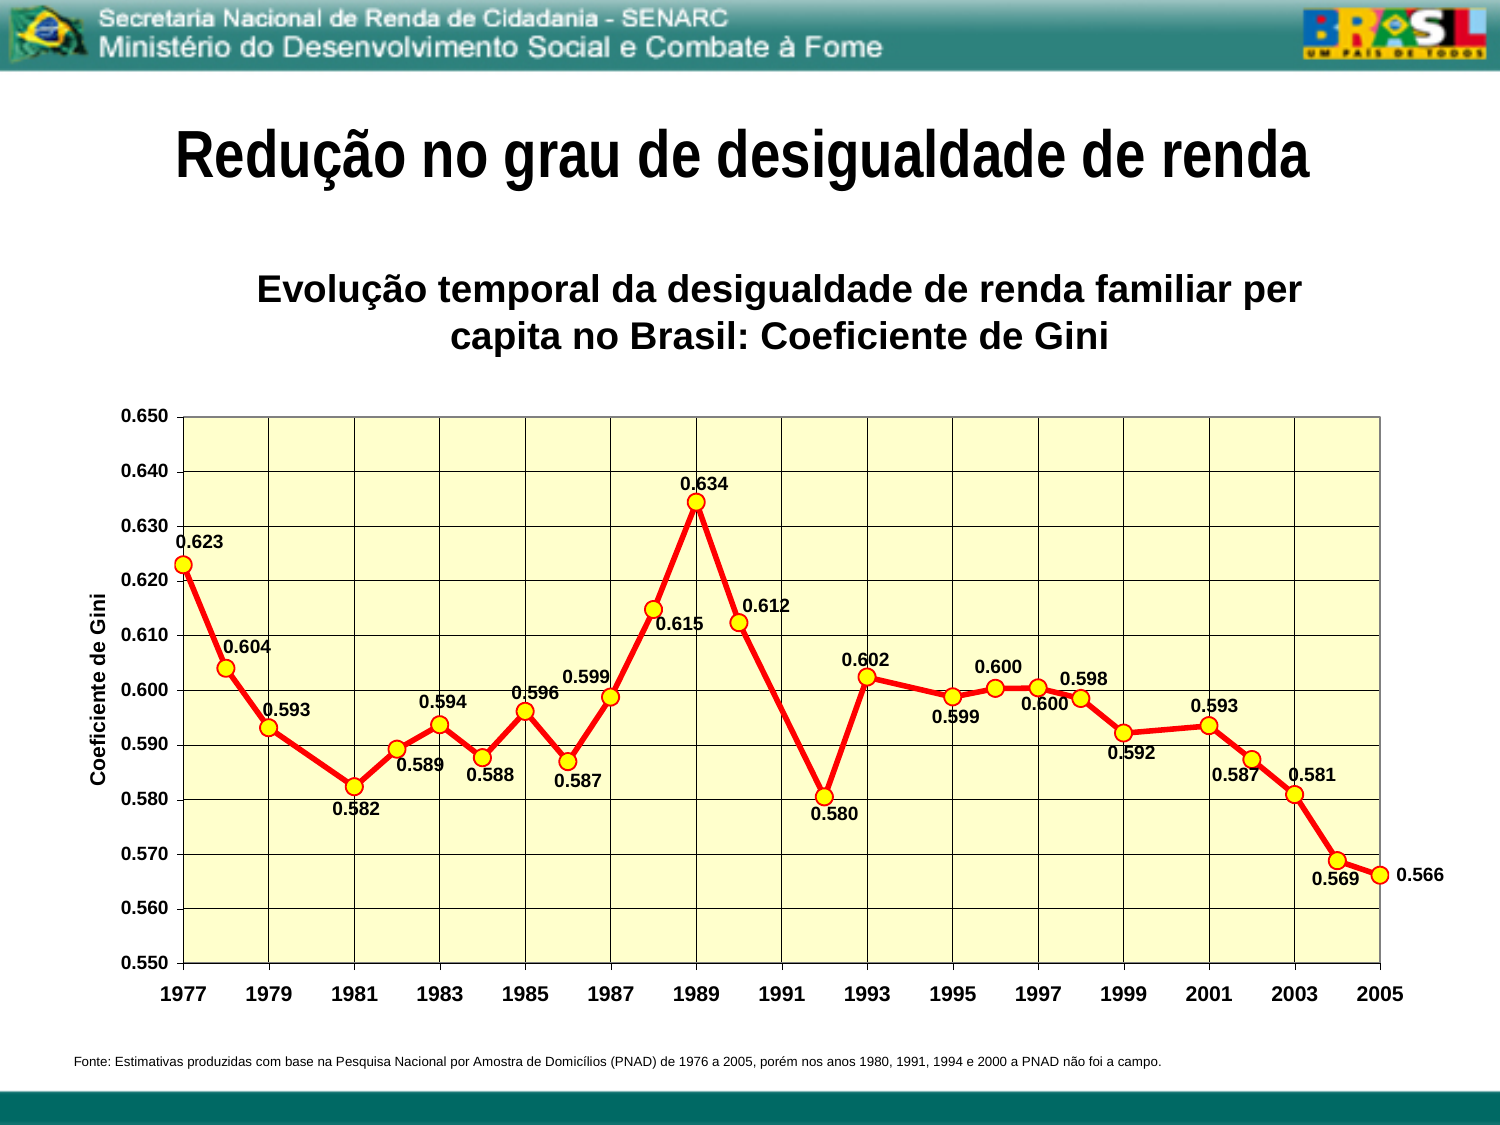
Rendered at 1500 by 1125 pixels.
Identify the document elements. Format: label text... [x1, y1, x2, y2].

picture [0, 0, 1500, 1125]
text_box Redução no grau de desigualdade de renda [50, 125, 1438, 196]
text_box [287, 62, 1225, 125]
